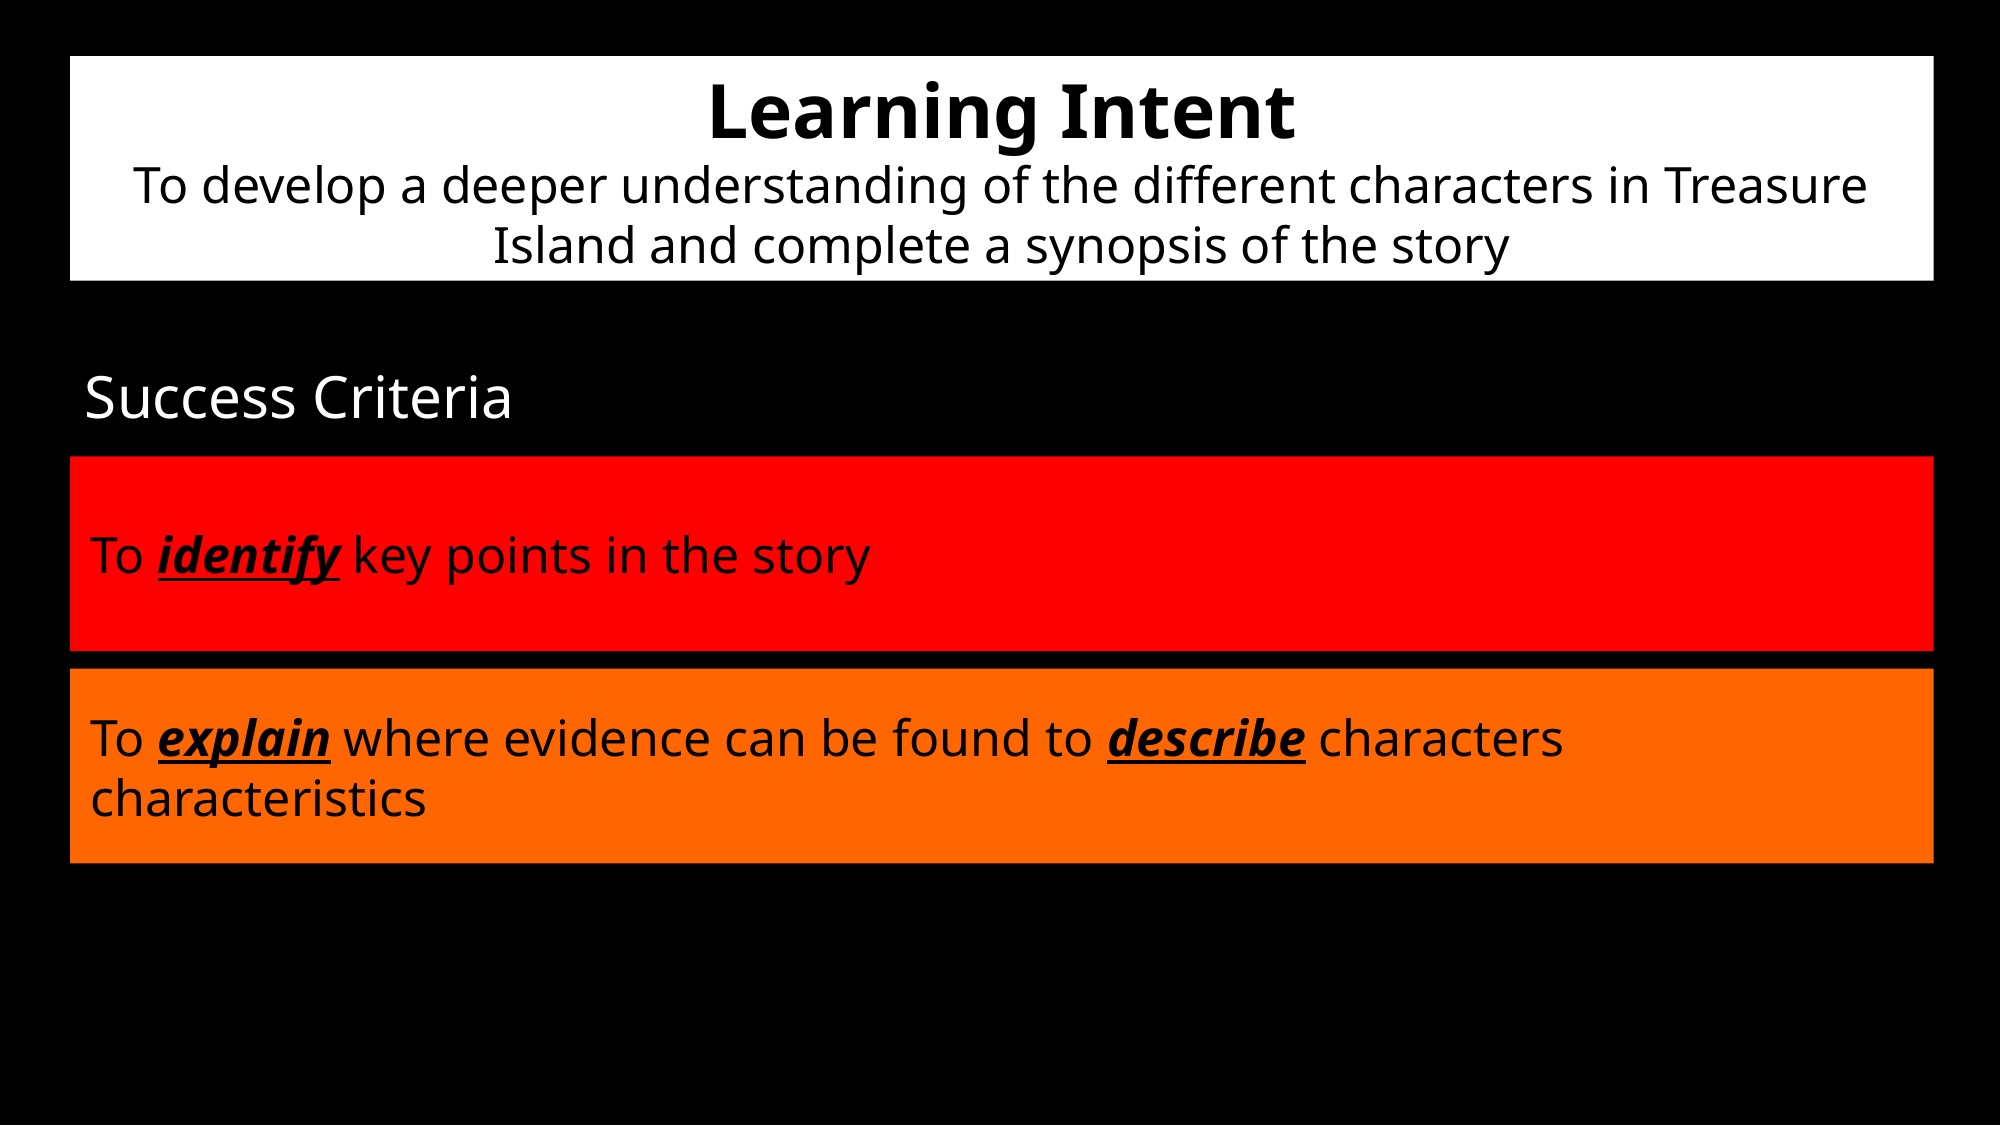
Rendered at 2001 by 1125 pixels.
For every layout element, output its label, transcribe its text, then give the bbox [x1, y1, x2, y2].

text_box Learning Intent To develop a deeper understanding of the different characters in Treasure Island and complete a synopsis of the story [70, 56, 1934, 281]
text_box To explain where evidence can be found to describe characters characteristics [70, 668, 1934, 864]
text_box Success Criteria [70, 353, 823, 438]
text_box To identify key points in the story [70, 456, 1934, 652]
